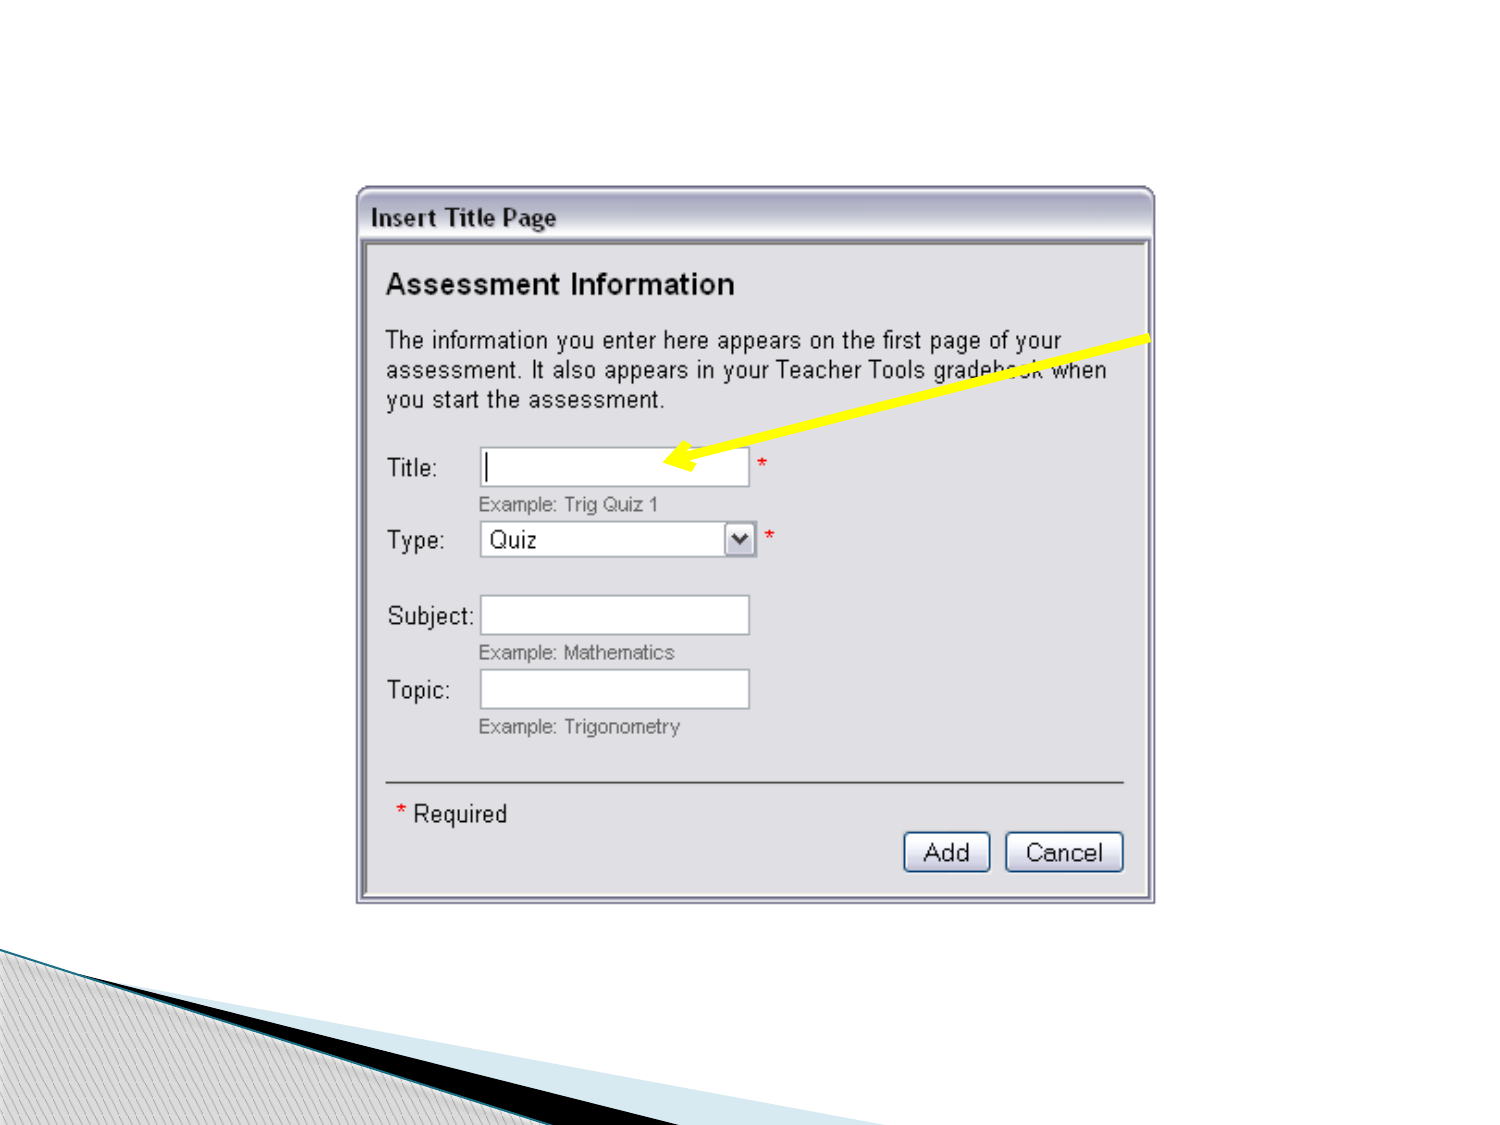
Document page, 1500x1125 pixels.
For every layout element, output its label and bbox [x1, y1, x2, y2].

picture [312, 99, 1213, 958]
text_box [662, 337, 1151, 463]
